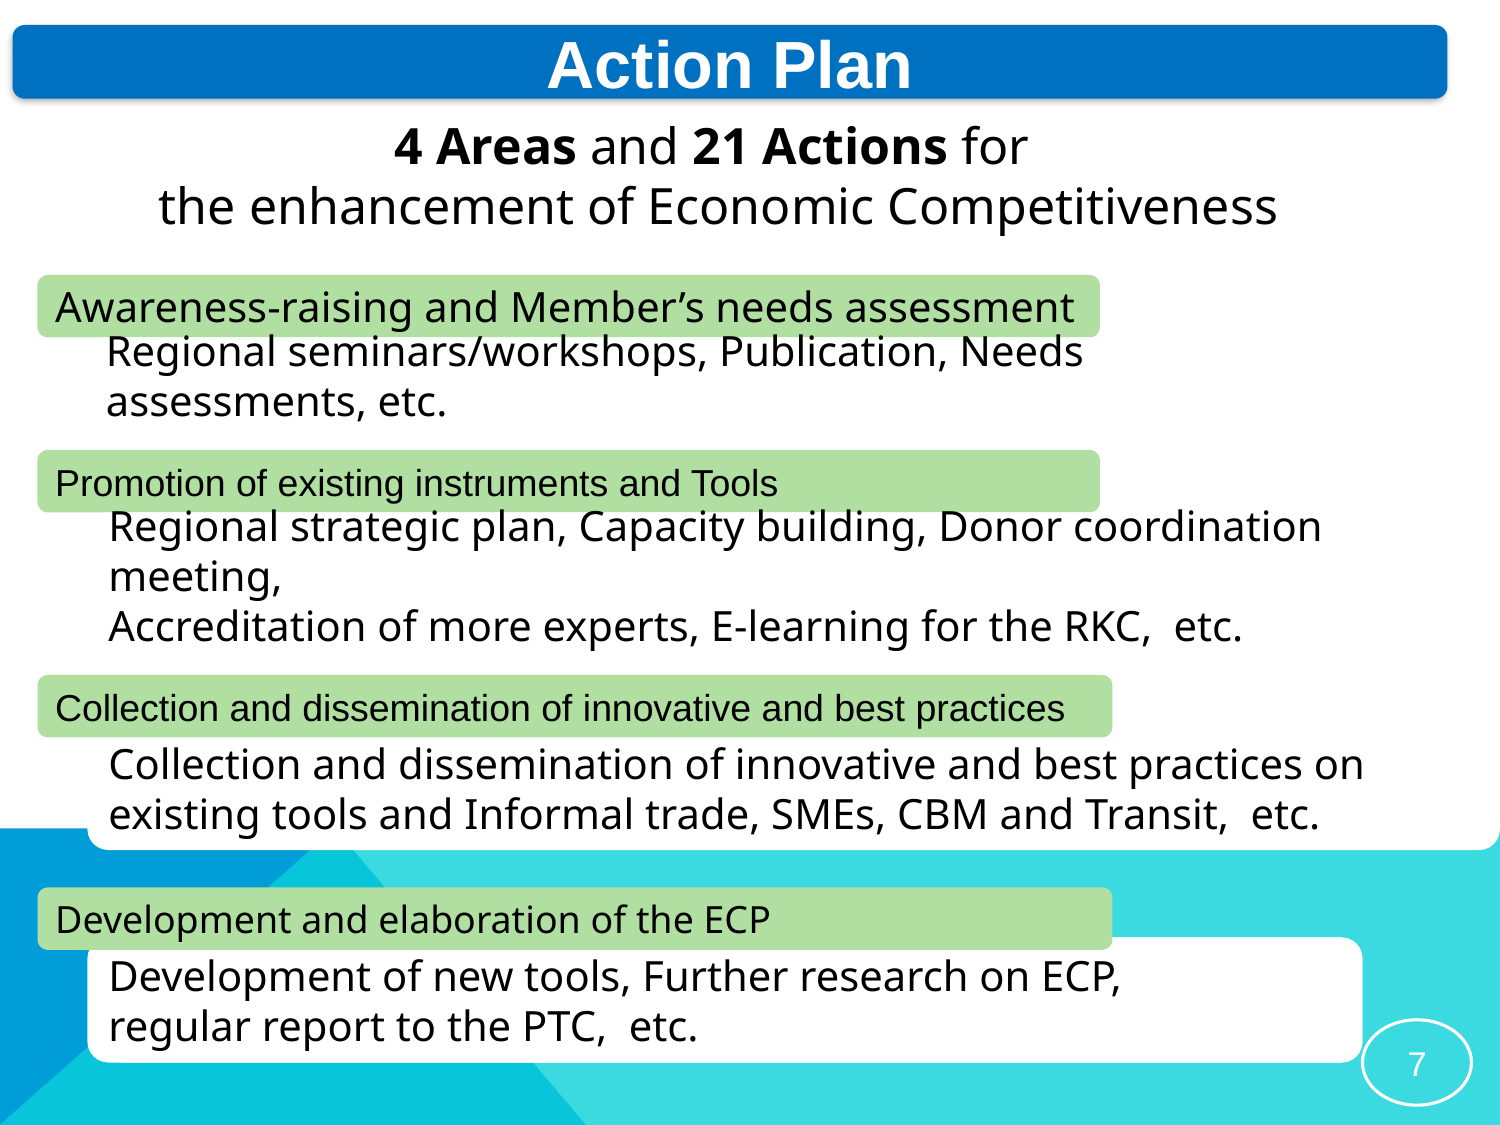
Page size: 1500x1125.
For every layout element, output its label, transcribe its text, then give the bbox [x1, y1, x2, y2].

text_box Regional strategic plan, Capacity building, Donor coordination meeting, Accreditation of more experts, E-learning for the RKC, etc. [85, 510, 1353, 640]
text_box Regional seminars/workshops, Publication, Needs assessments, etc. [85, 335, 1353, 415]
text_box Action Plan [11, 24, 1449, 100]
text_box Collection and dissemination of innovative and best practices on existing tools and Informal trade, SMEs, CBM and Transit, etc. [85, 722, 1500, 853]
text_box Awareness-raising and Member’s needs assessment [35, 272, 1103, 340]
text_box 4 Areas and 21 Actions for the enhancement of Economic Competitiveness [22, 122, 1415, 228]
text_box Promotion of existing instruments and Tools [35, 447, 1103, 515]
text_box Development of new tools, Further research on ECP, regular report to the PTC, etc. [85, 935, 1365, 1065]
text_box Collection and dissemination of innovative and best practices [35, 672, 1115, 740]
text_box Development and elaboration of the ECP [35, 885, 1115, 952]
slide_number 7 [1360, 1018, 1474, 1107]
